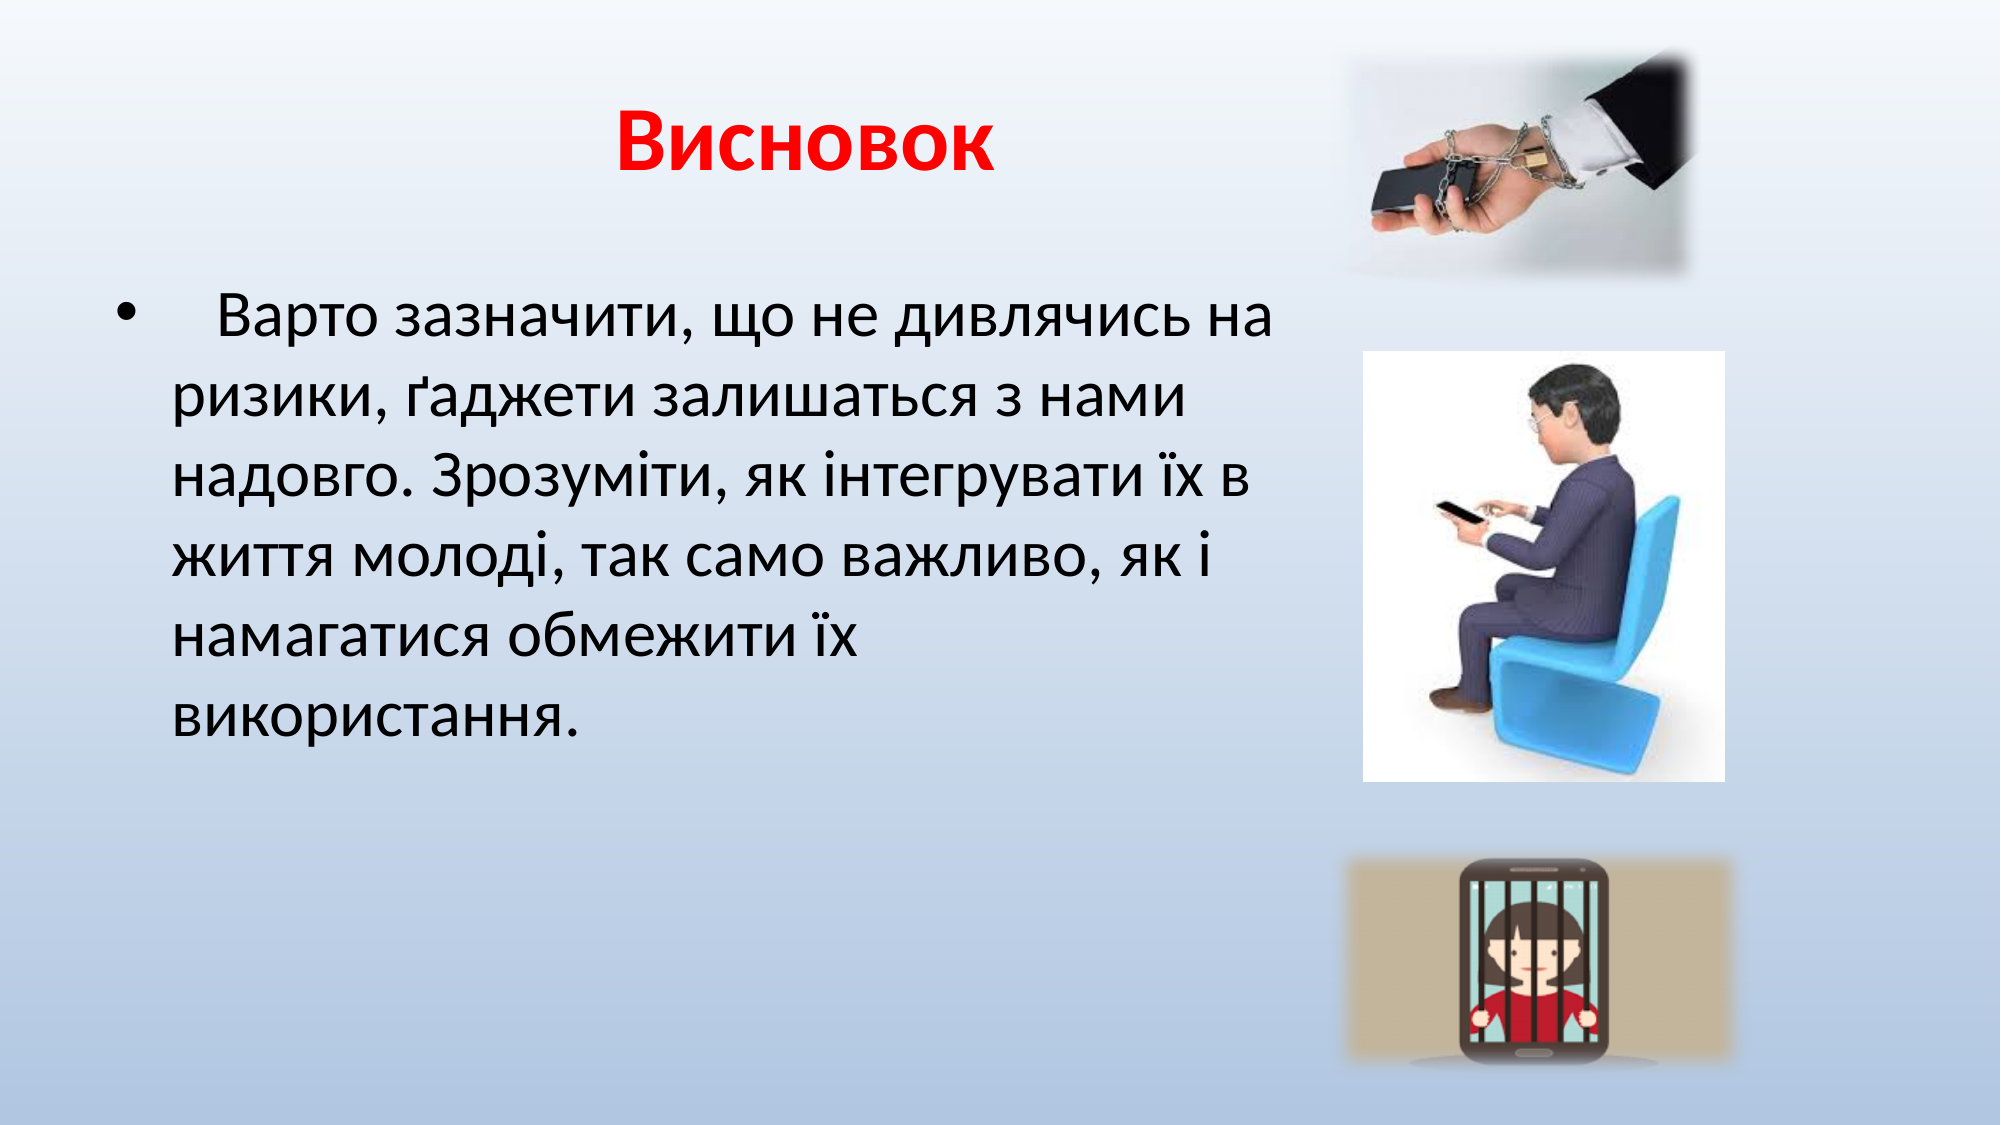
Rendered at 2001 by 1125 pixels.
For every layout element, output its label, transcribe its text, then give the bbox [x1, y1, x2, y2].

picture [1362, 351, 1725, 782]
list Варто зазначити, що не дивлячись на ризики, ґаджети залишаться з нами надовго. Зрозуміти, як інтегрувати їх в життя молоді, так само важливо, як і намагатися обмежити їх використання. [99, 262, 1308, 1005]
title Висновок [97, 40, 1514, 228]
picture [1327, 840, 1751, 1080]
picture [1327, 42, 1704, 293]
